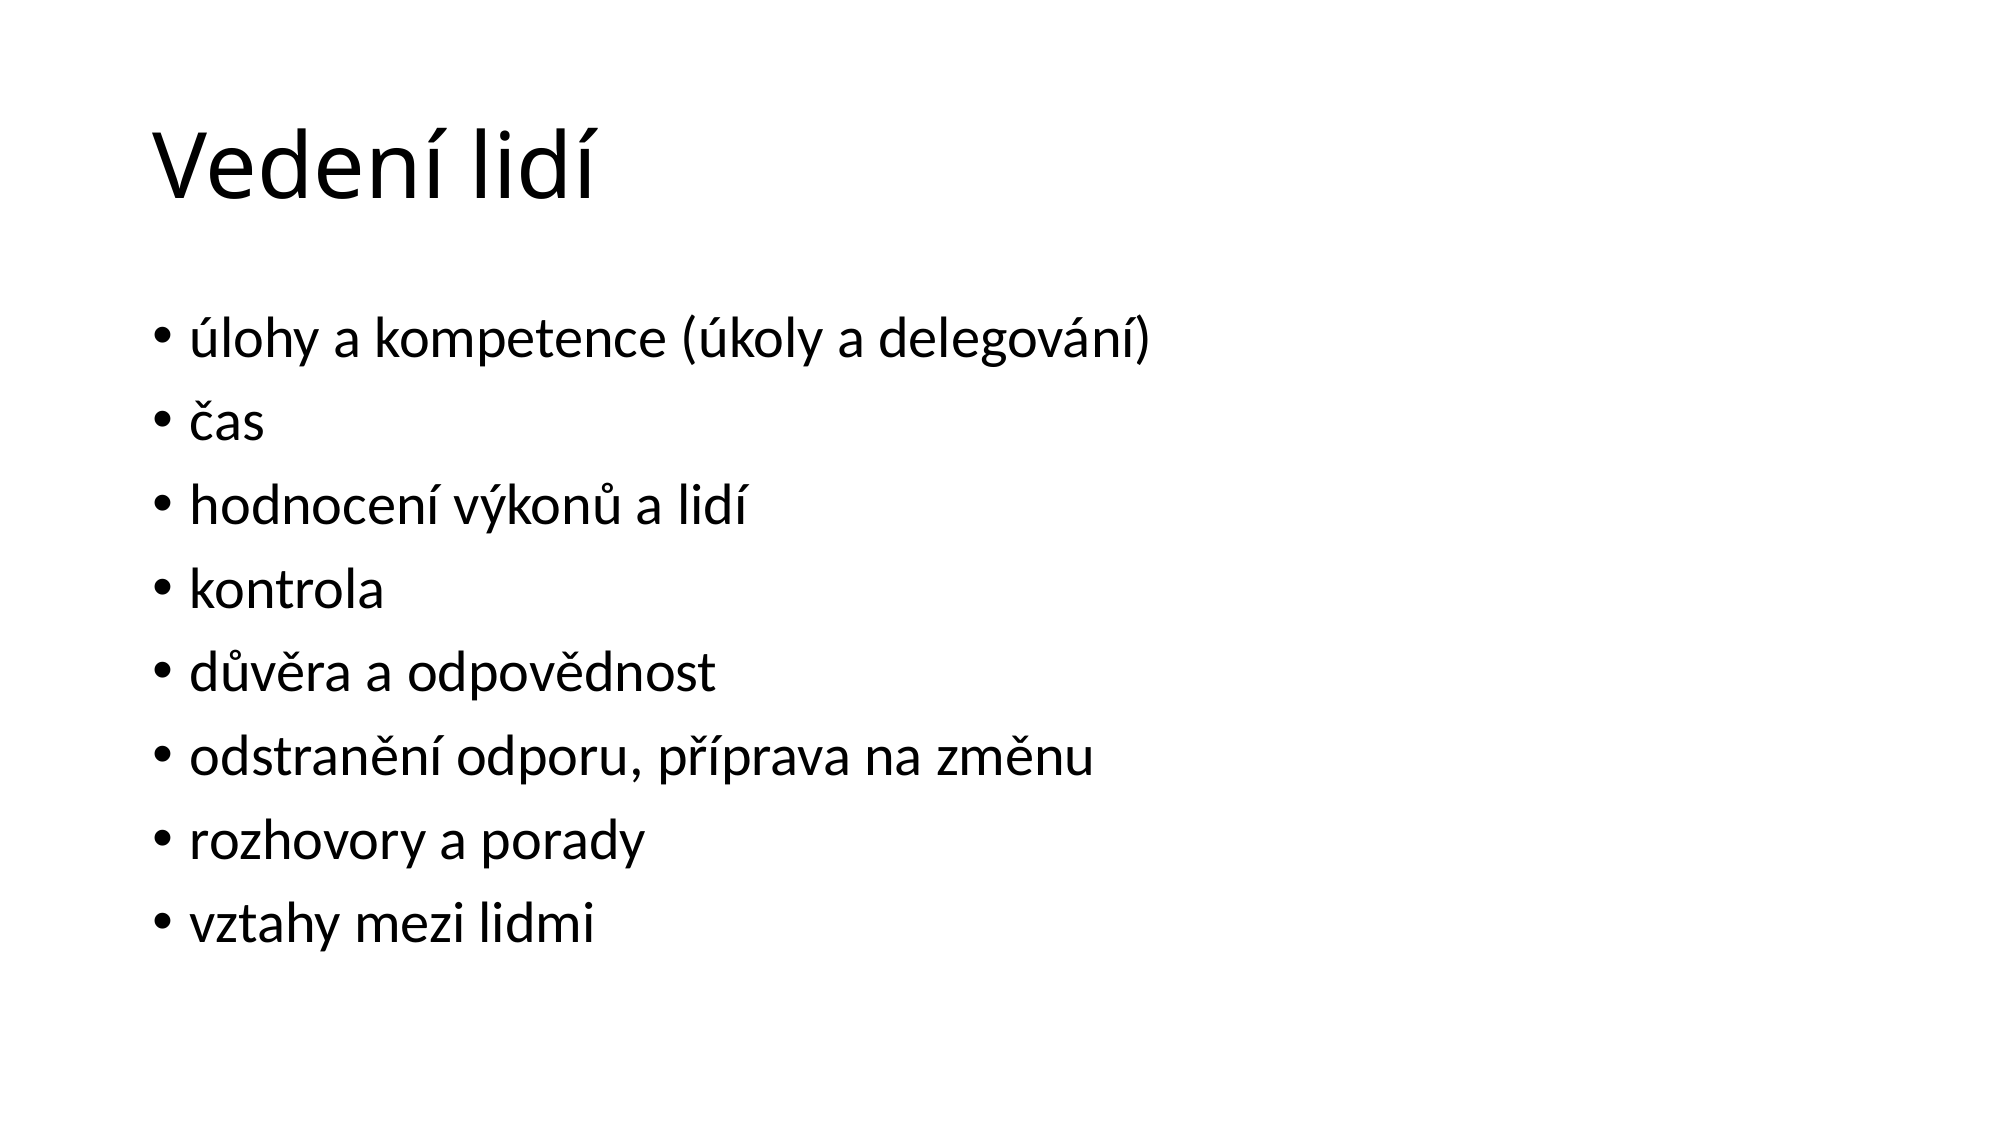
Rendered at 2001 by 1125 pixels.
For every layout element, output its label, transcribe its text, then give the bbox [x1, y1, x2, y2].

list úlohy a kompetence (úkoly a delegování) čas hodnocení výkonů a lidí kontrola důvěra a odpovědnost odstranění odporu, příprava na změnu rozhovory a porady vztahy mezi lidmi [137, 299, 1806, 1014]
title Vedení lidí [137, 59, 1863, 278]
